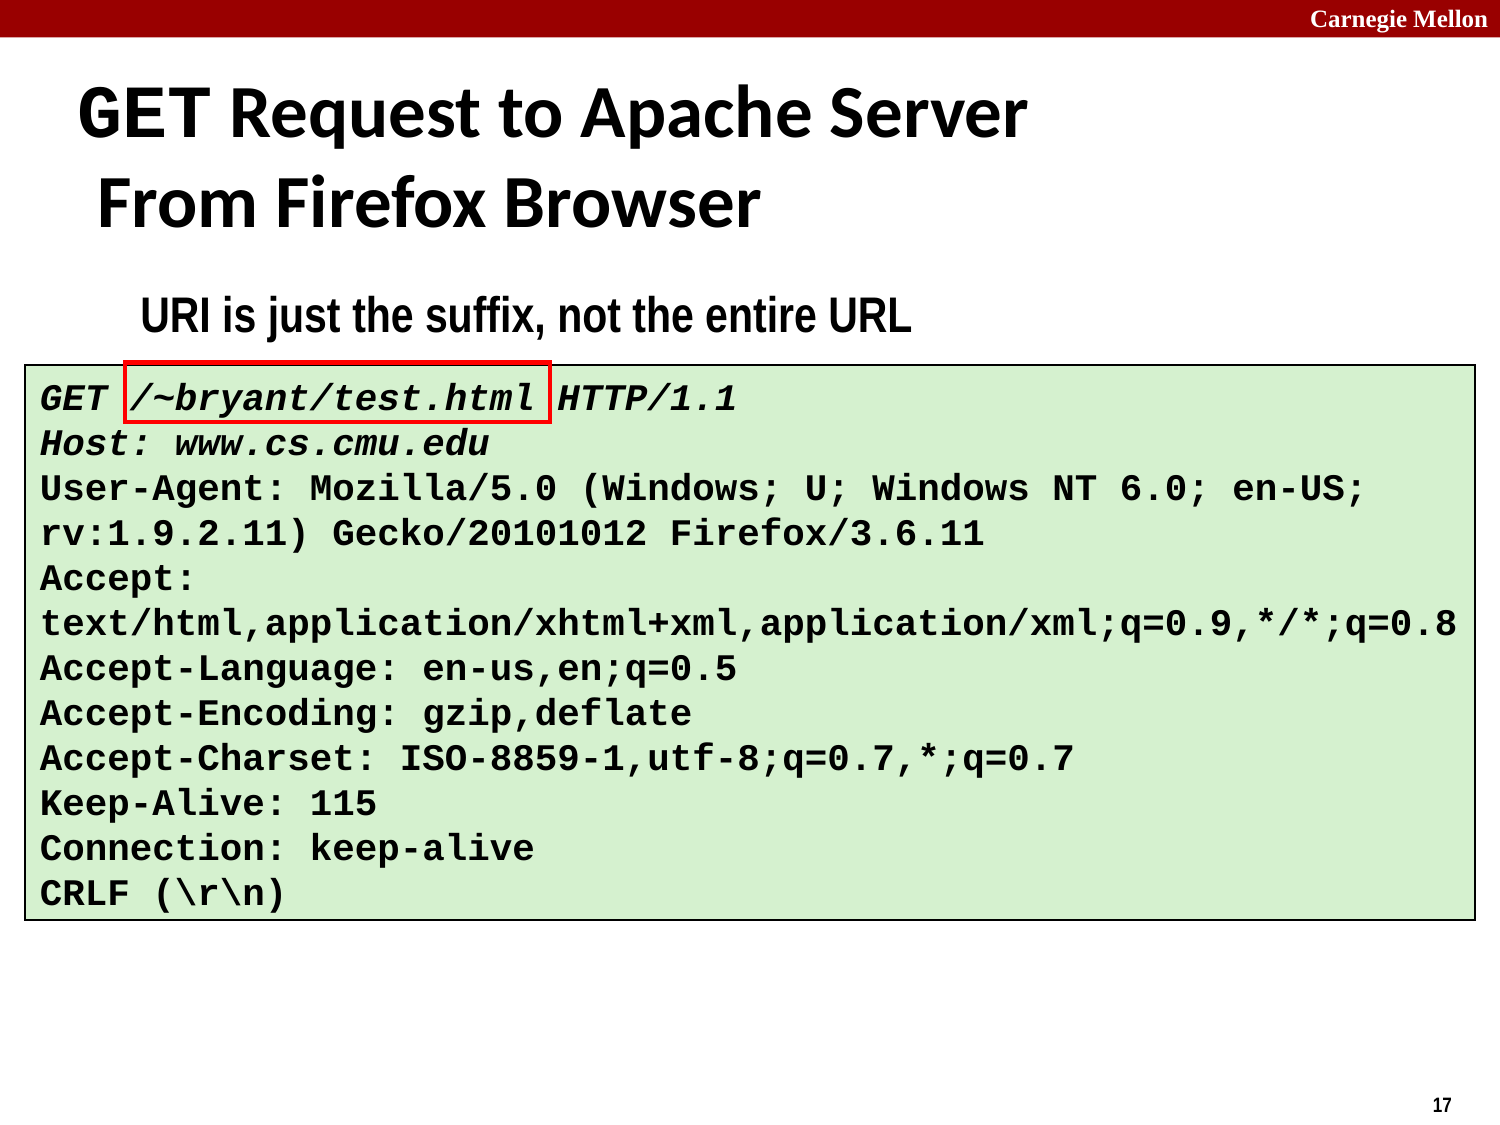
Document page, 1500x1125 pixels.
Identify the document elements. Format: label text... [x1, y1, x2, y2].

text_box URI is just the suffix, not the entire URL [125, 274, 929, 350]
title GET Request to Apache Server From Firefox Browser [62, 54, 1438, 238]
text_box GET /~bryant/test.html HTTP/1.1 Host: www.cs.cmu.edu User-Agent: Mozilla/5.0 (Windows; U; Windows NT 6.0; en-US; rv:1.9.2.11) Gecko/20101012 Firefox/3.6.11 Accept: text/html,application/xhtml+xml,application/xml;q=0.9,*/*;q=0.8 Accept-Language: en-us,en;q=0.5 Accept-Encoding: gzip,deflate Accept-Charset: ISO-8859-1,utf-8;q=0.7,*;q=0.7 Keep-Alive: 115 Connection: keep-alive CRLF (\r\n) [24, 365, 1475, 921]
text_box [125, 362, 550, 423]
